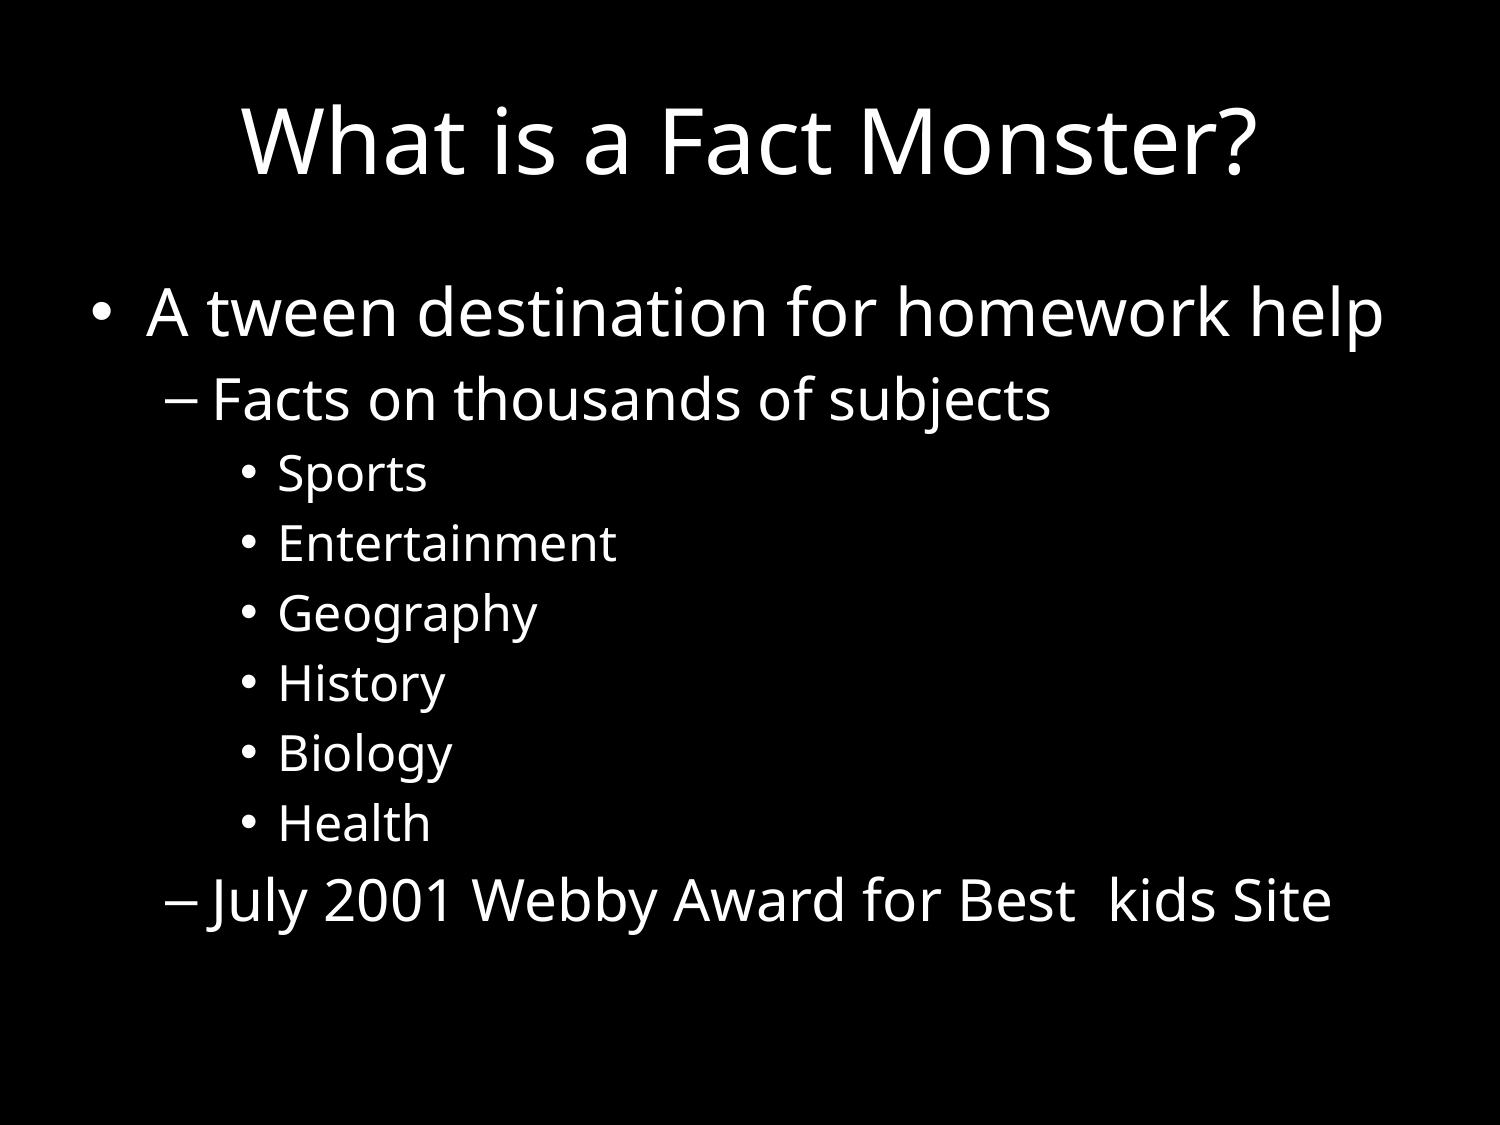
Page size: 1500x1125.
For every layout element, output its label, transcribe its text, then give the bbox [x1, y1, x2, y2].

title What is a Fact Monster? [75, 45, 1425, 233]
list A tween destination for homework help Facts on thousands of subjects Sports Entertainment Geography History Biology Health July 2001 Webby Award for Best kids Site [75, 262, 1425, 1005]
